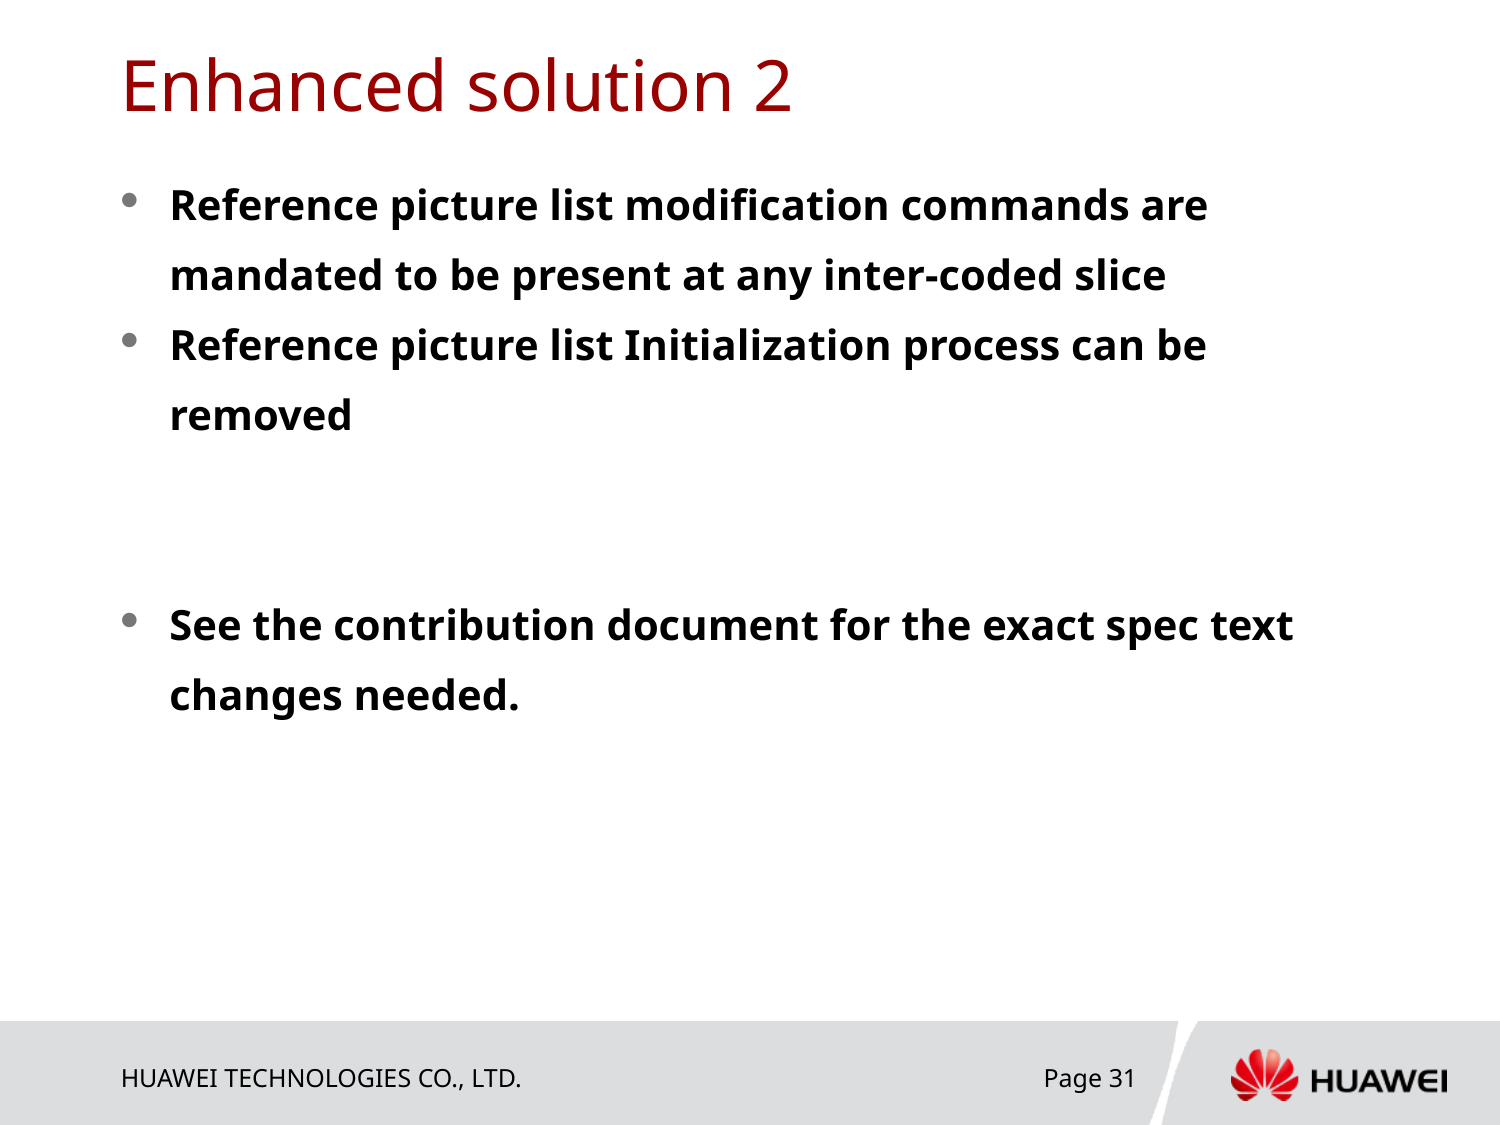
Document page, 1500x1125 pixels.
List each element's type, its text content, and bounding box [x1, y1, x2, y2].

list Reference picture list modification commands are mandated to be present at any inter-coded slice Reference picture list Initialization process can be removed See the contribution document for the exact spec text changes needed. [106, 152, 1409, 1009]
picture [0, 1021, 1500, 1125]
slide_number Page 31 [1043, 1064, 1388, 1125]
title Enhanced solution 2 [106, 11, 1378, 152]
